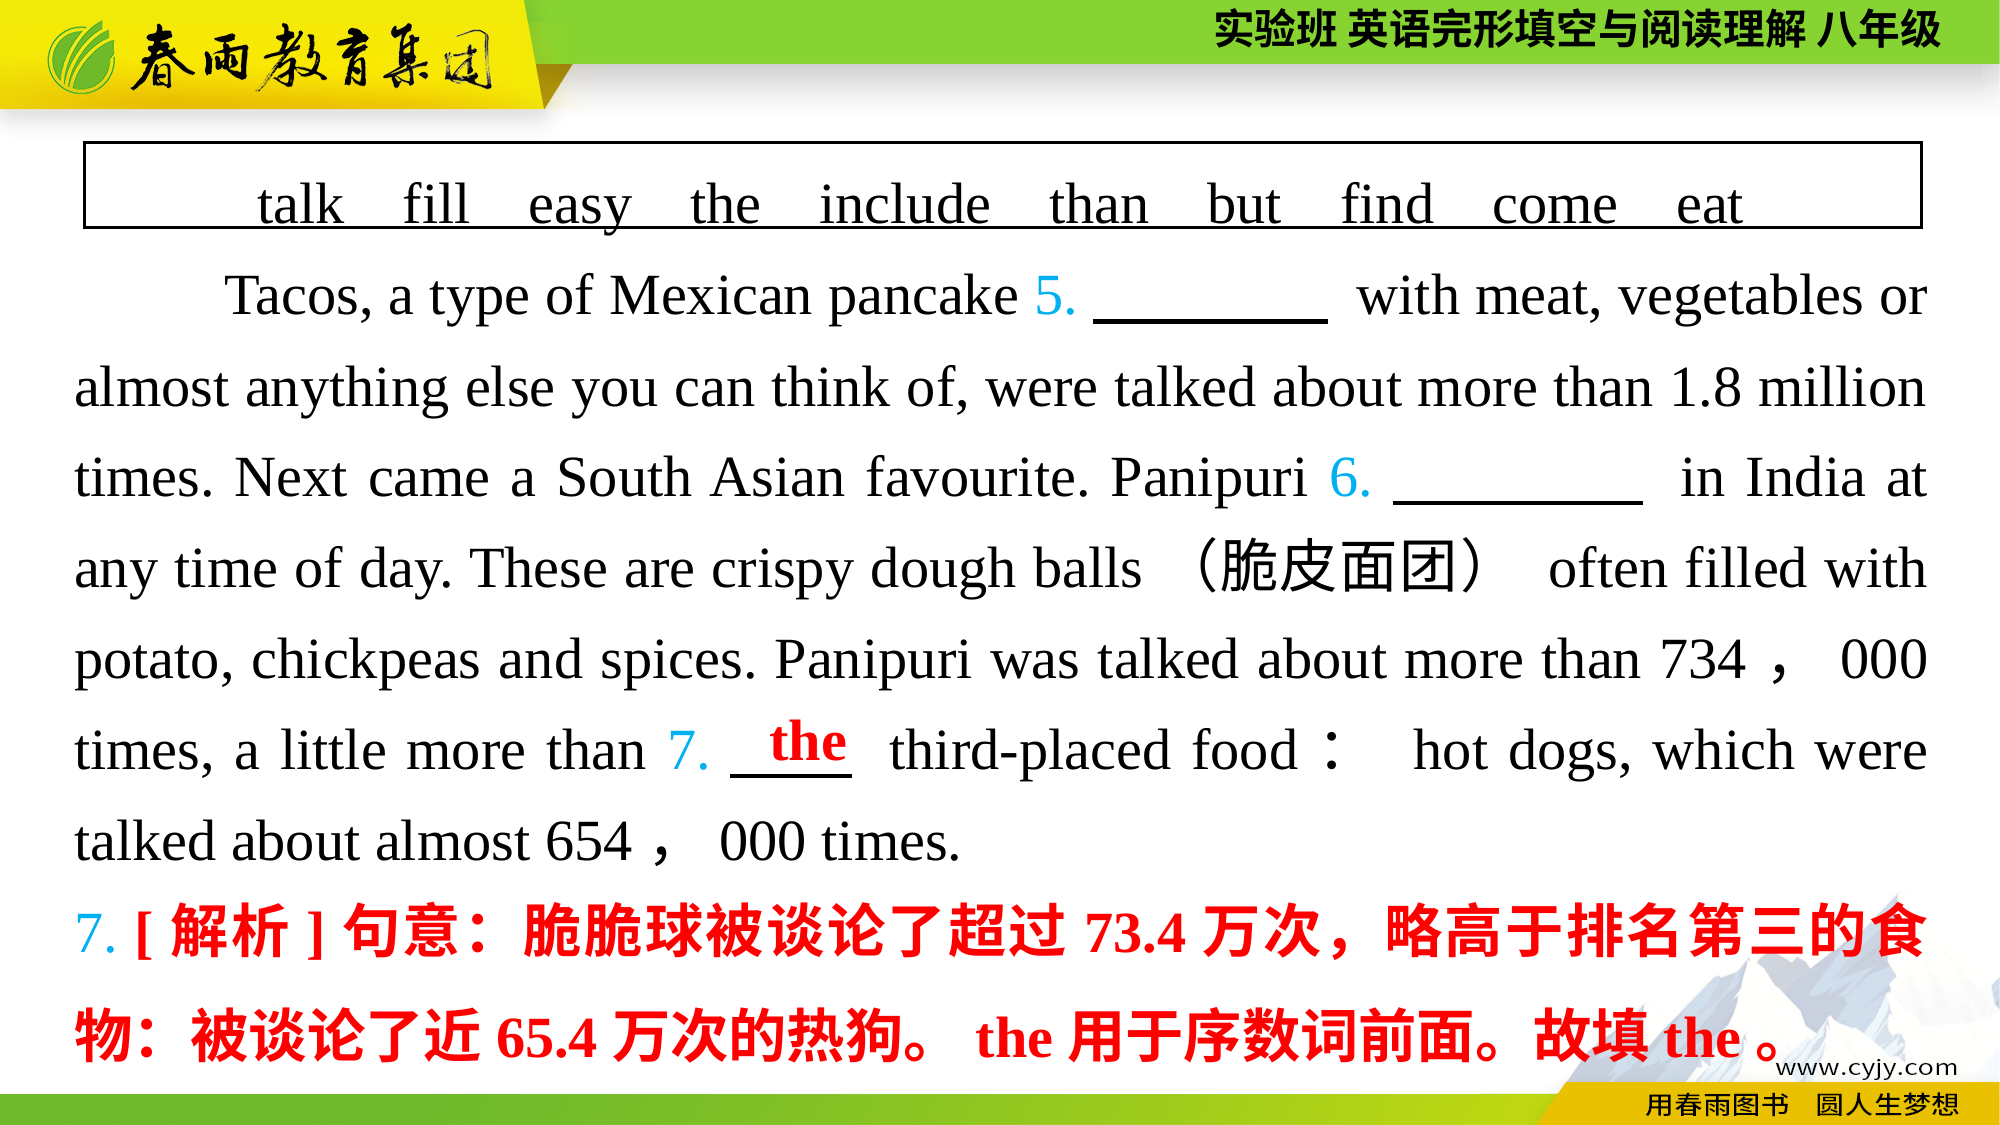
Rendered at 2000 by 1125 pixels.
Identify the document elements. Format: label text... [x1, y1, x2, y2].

text_box [84, 142, 1922, 228]
picture [0, 0, 2000, 1125]
text_box the [754, 694, 862, 780]
text_box 7. [解析]句意：脆脆球被谈论了超过73.4万次，略高于排名第三的食物：被谈论了近65.4万次的热狗。the用于序数词前面。故填the。 [59, 851, 1944, 1077]
list talk fill easy the include than but find come eat Tacos, a type of Mexican pancake 5. with meat, vegetables or almost anything else you can think of, were talked about more than 1.8 million times. Next came a South Asian favourite. Panipuri 6. in India at any time of day. These are crispy dough balls（脆皮面团） often filled with potato, chickpeas and spices. Panipuri was talked about more than 734，000 times, a little more than 7. third-placed food： hot dogs, which were talked about almost 654，000 times. [59, 137, 1944, 851]
